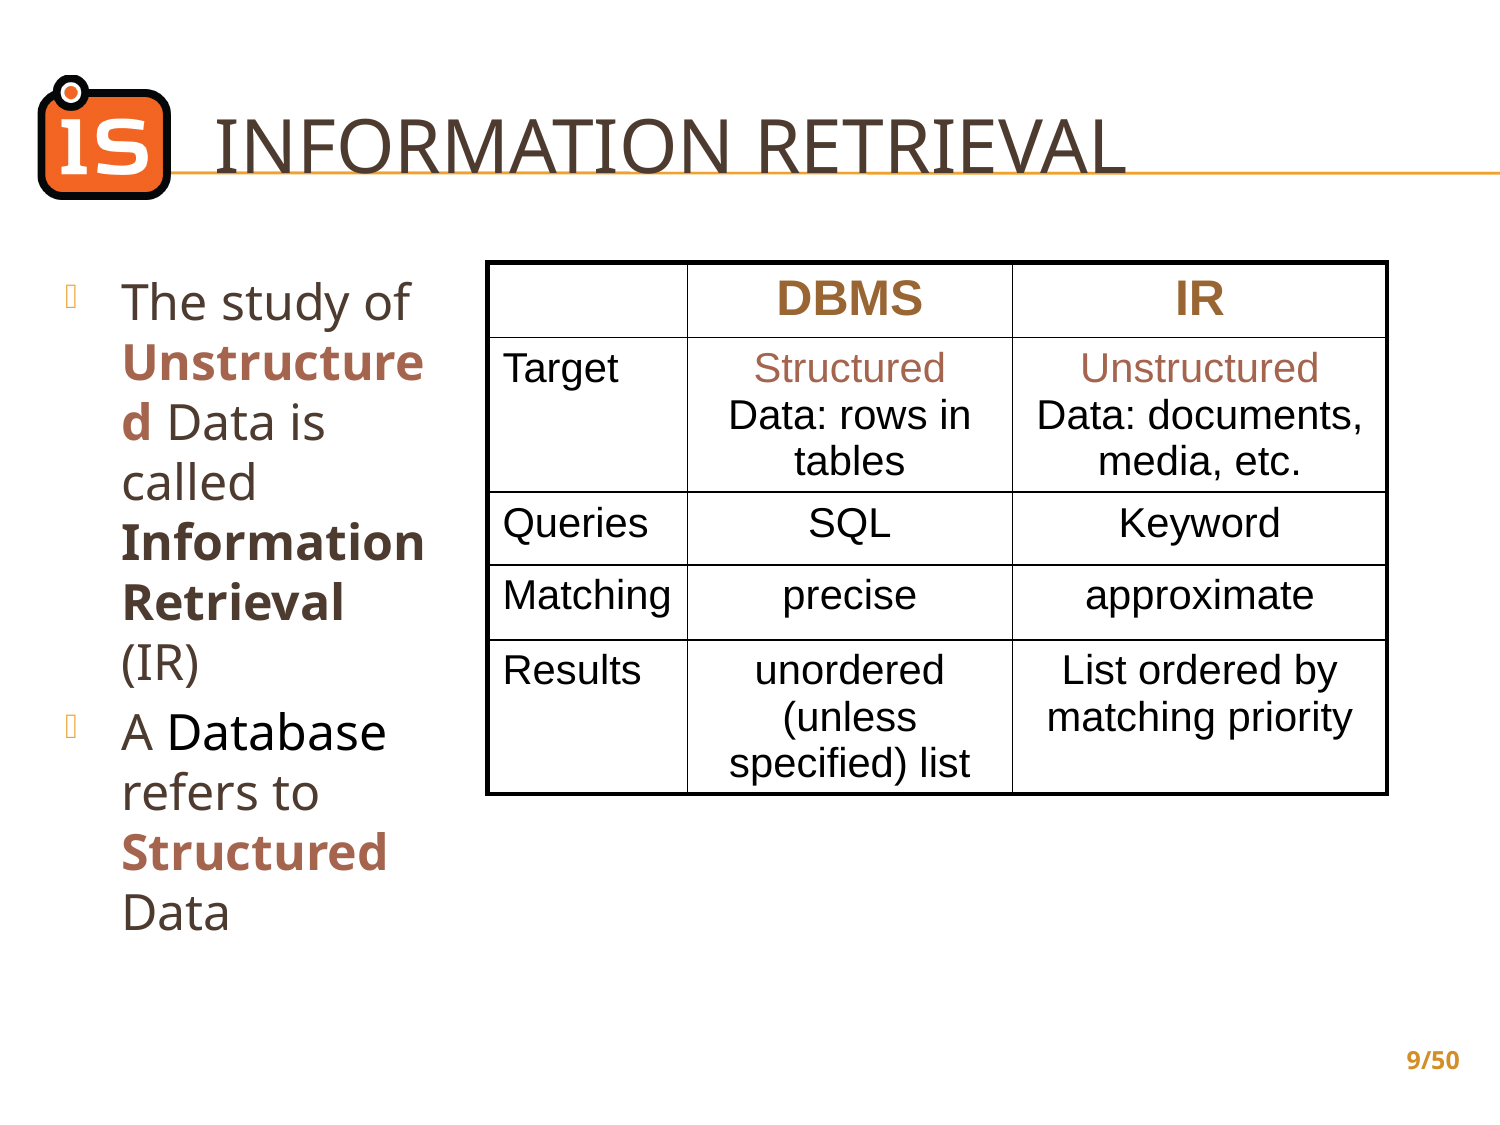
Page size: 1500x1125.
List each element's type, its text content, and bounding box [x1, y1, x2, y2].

table_header DBMS [688, 265, 1012, 337]
slide_number 9/50 [1350, 1037, 1475, 1079]
title INFORMATION RETRIEVAL [200, 75, 1475, 213]
table_header [490, 265, 687, 337]
table_cell Keyword [1013, 493, 1385, 564]
table_cell Matching [490, 566, 687, 639]
table_cell precise [688, 566, 1012, 639]
picture [37, 75, 171, 200]
table_cell Structured Data: rows in tables [688, 338, 1012, 491]
table_cell Queries [490, 493, 687, 564]
table_cell Target [490, 338, 687, 491]
text_box The study of Unstructured Data is called Information Retrieval (IR) A Database refers to Structured Data [50, 262, 450, 1000]
table_cell Unstructured Data: documents, media, etc. [1013, 338, 1385, 491]
table_cell Results [490, 641, 687, 792]
table_cell approximate [1013, 566, 1385, 639]
table_cell List ordered by matching priority [1013, 641, 1385, 792]
table_cell unordered (unless specified) list [688, 641, 1012, 792]
table_cell SQL [688, 493, 1012, 564]
table_header IR [1013, 265, 1385, 337]
